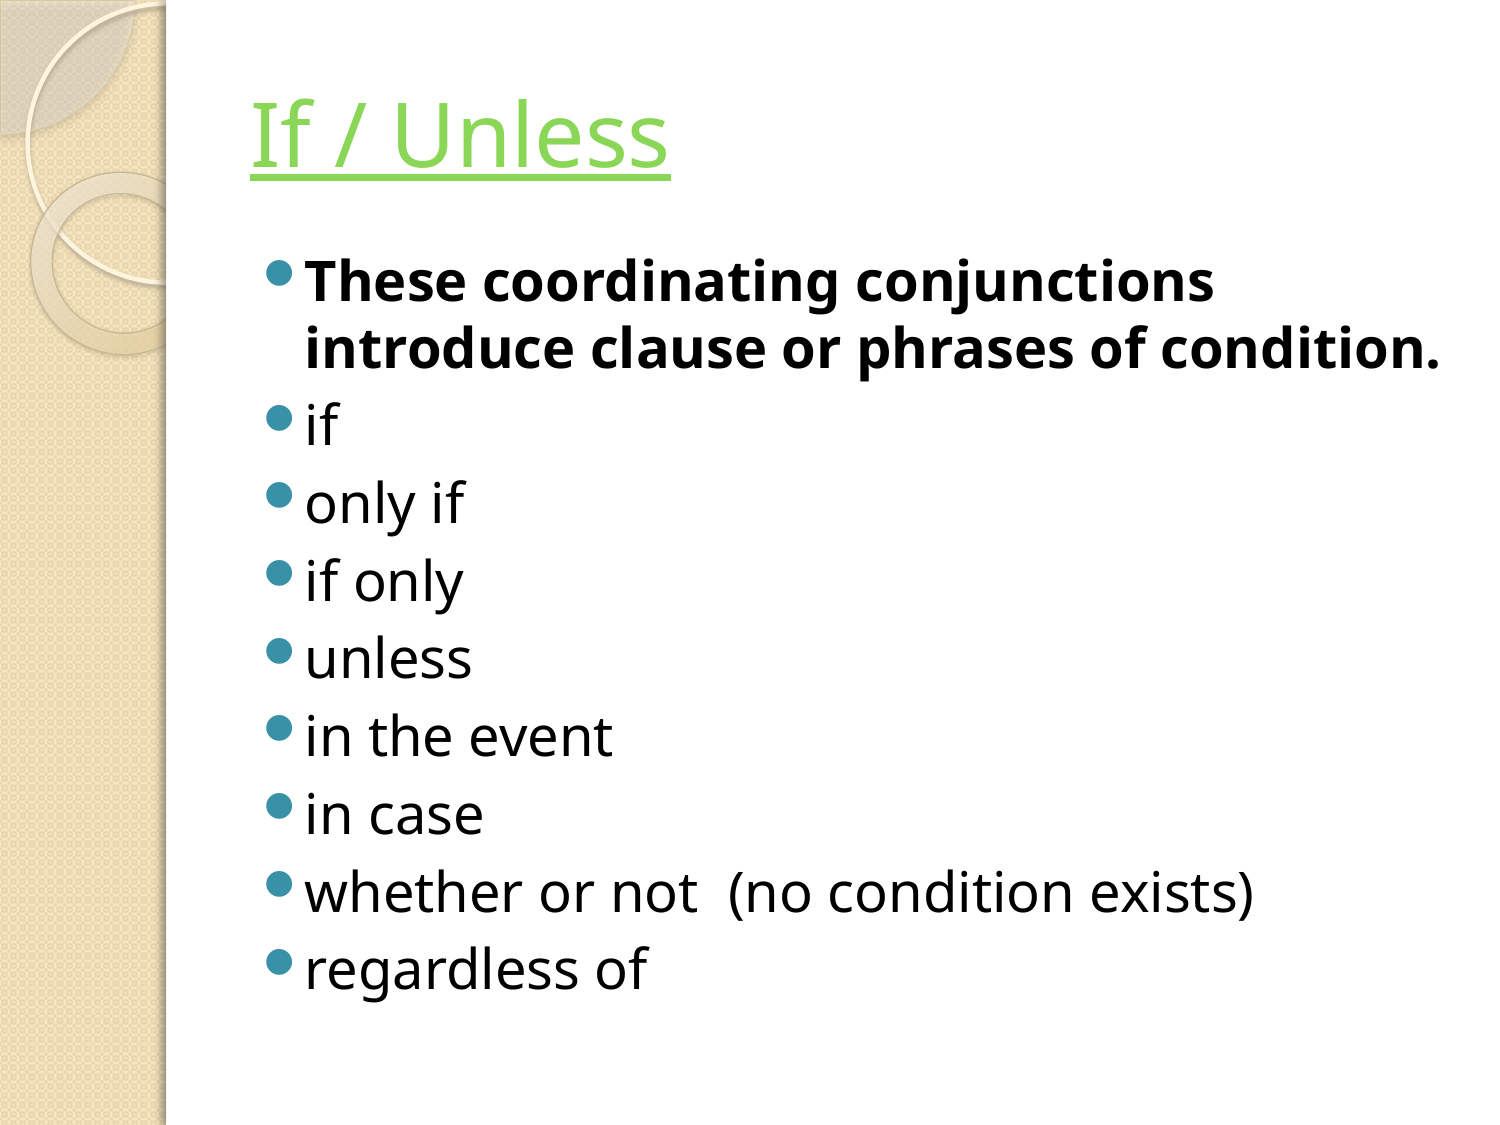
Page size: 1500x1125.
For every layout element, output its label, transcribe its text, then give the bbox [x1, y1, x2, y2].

title If / Unless [235, 45, 1466, 233]
list These coordinating conjunctions introduce clause or phrases of condition. if only if if only unless in the event in case whether or not (no condition exists) regardless of [235, 237, 1466, 1025]
